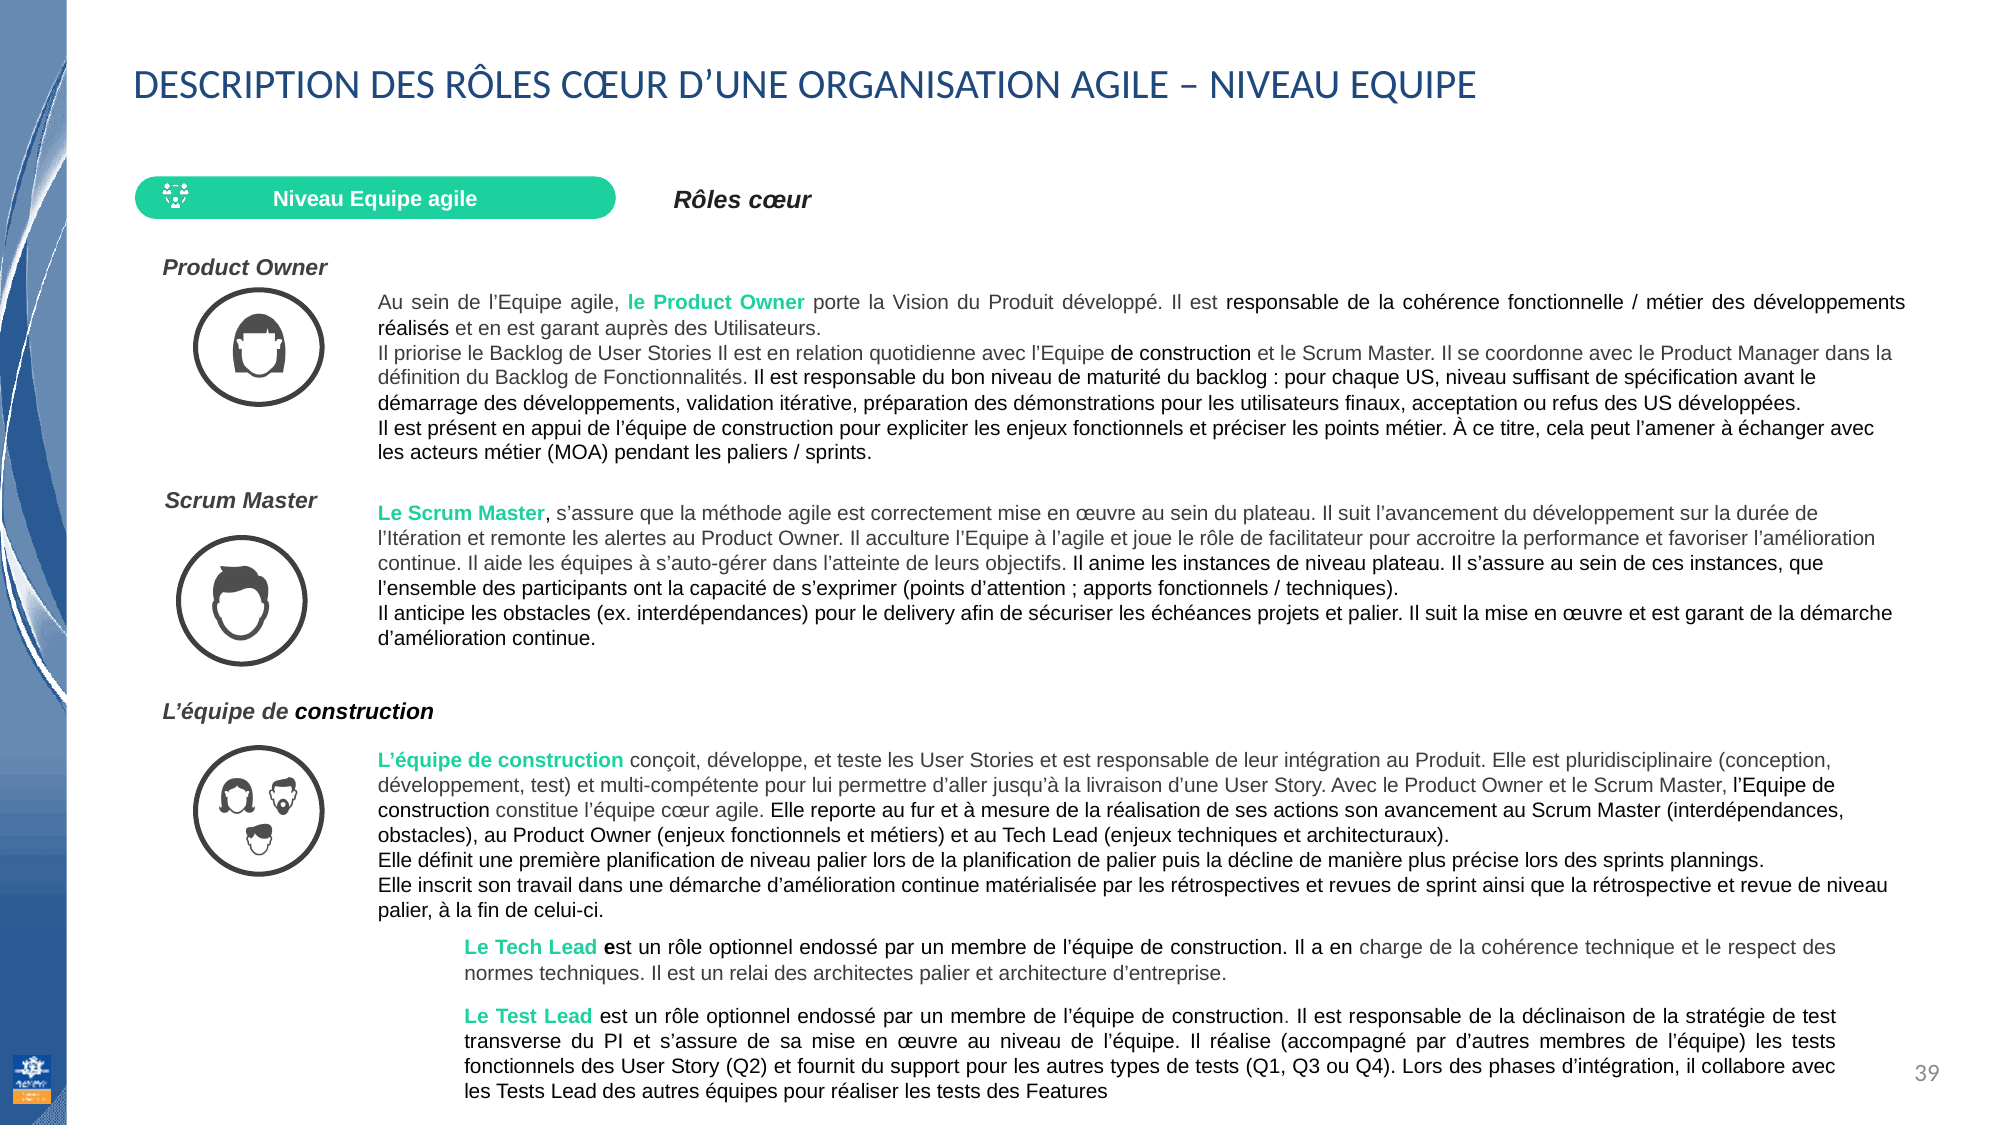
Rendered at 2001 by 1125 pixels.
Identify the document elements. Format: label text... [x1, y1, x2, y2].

text_box Niveau Equipe agile [134, 176, 614, 219]
text_box Scrum Master [152, 473, 366, 525]
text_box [195, 747, 323, 875]
text_box Rôles cœur [614, 171, 871, 226]
text_box Description des rôles cœur d’une organisation agile – Niveau Equipe [118, 44, 1796, 125]
text_box Le Scrum Master, s’assure que la méthode agile est correctement mise en œuvre au sein du plateau. Il suit l’avancement du développement sur la durée de l’Itération et remonte les alertes au Product Owner. Il acculture l’Equipe à l’agile et joue le rôle de facilitateur pour accroitre la performance et favoriser l’amélioration continue. Il aide les équipes à s’auto-gérer dans l’atteinte de leurs objectifs. Il anime les instances de niveau plateau. Il s’assure au sein de ces instances, que l’ensemble des participants ont la capacité de s’exprimer (points d’attention ; apports fonctionnels / techniques). Il anticipe les obstacles (ex. interdépendances) pour le delivery afin de sécuriser les échéances projets et palier. Il suit la mise en œuvre et est garant de la démarche d’amélioration continue. [363, 491, 1921, 657]
text_box L’équipe de construction [150, 684, 567, 736]
text_box Le Test Lead est un rôle optionnel endossé par un membre de l’équipe de construction. Il est responsable de la déclinaison de la stratégie de test transverse du PI et s’assure de sa mise en œuvre au niveau de l’équipe. Il réalise (accompagné par d’autres membres de l’équipe) les tests fonctionnels des User Story (Q2) et fournit du support pour les autres types de tests (Q1, Q3 ou Q4). Lors des phases d’intégration, il collabore avec les Tests Lead des autres équipes pour réaliser les tests des Features [449, 995, 1851, 1111]
picture [161, 181, 190, 210]
text_box Le Tech Lead est un rôle optionnel endossé par un membre de l’équipe de construction. Il a en charge de la cohérence technique et le respect des normes techniques. Il est un relai des architectes palier et architecture d’entreprise. [449, 926, 1851, 992]
picture [13, 1055, 51, 1104]
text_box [195, 289, 323, 405]
text_box Product Owner [150, 239, 567, 292]
slide_number 39 [1885, 1041, 1955, 1102]
text_box L’équipe de construction conçoit, développe, et teste les User Stories et est responsable de leur intégration au Produit. Elle est pluridisciplinaire (conception, développement, test) et multi-compétente pour lui permettre d’aller jusqu’à la livraison d’une User Story. Avec le Product Owner et le Scrum Master, l’Equipe de construction constitue l’équipe cœur agile. Elle reporte au fur et à mesure de la réalisation de ses actions son avancement au Scrum Master (interdépendances, obstacles), au Product Owner (enjeux fonctionnels et métiers) et au Tech Lead (enjeux techniques et architecturaux). Elle définit une première planification de niveau palier lors de la planification de palier puis la décline de manière plus précise lors des sprints plannings. Elle inscrit son travail dans une démarche d’amélioration continue matérialisée par les rétrospectives et revues de sprint ainsi que la rétrospective et revue de niveau palier, à la fin de celui-ci. [363, 739, 1921, 930]
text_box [178, 537, 306, 665]
text_box Au sein de l’Equipe agile, le Product Owner porte la Vision du Produit développé. Il est responsable de la cohérence fonctionnelle / métier des développements réalisés et en est garant auprès des Utilisateurs. Il priorise le Backlog de User Stories Il est en relation quotidienne avec l’Equipe de construction et le Scrum Master. Il se coordonne avec le Product Manager dans la définition du Backlog de Fonctionnalités. Il est responsable du bon niveau de maturité du backlog : pour chaque US, niveau suffisant de spécification avant le démarrage des développements, validation itérative, préparation des démonstrations pour les utilisateurs finaux, acceptation ou refus des US développées. Il est présent en appui de l’équipe de construction pour expliciter les enjeux fonctionnels et préciser les points métier. À ce titre, cela peut l’amener à échanger avec les acteurs métier (MOA) pendant les paliers / sprints. [363, 281, 1921, 472]
